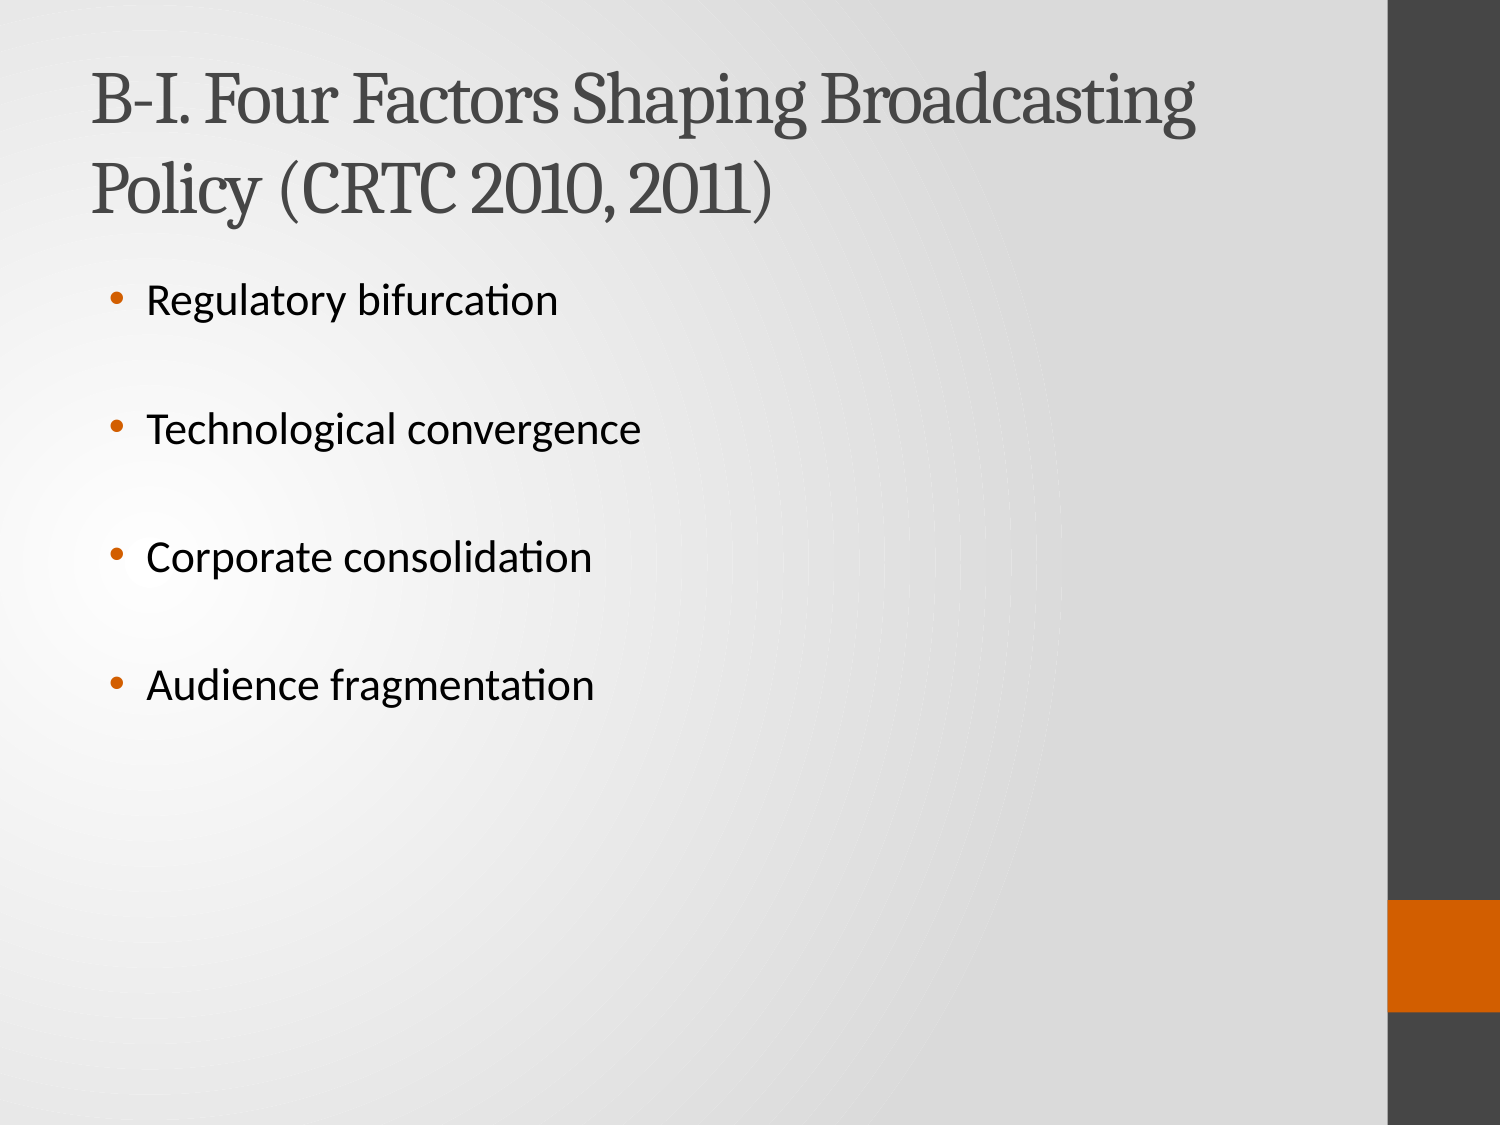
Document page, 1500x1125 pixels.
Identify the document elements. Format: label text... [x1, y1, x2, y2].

list Regulatory bifurcation Technological convergence Corporate consolidation Audience fragmentation [75, 262, 1325, 1050]
title B-I. Four Factors Shaping Broadcasting Policy (CRTC 2010, 2011) [75, 45, 1325, 233]
